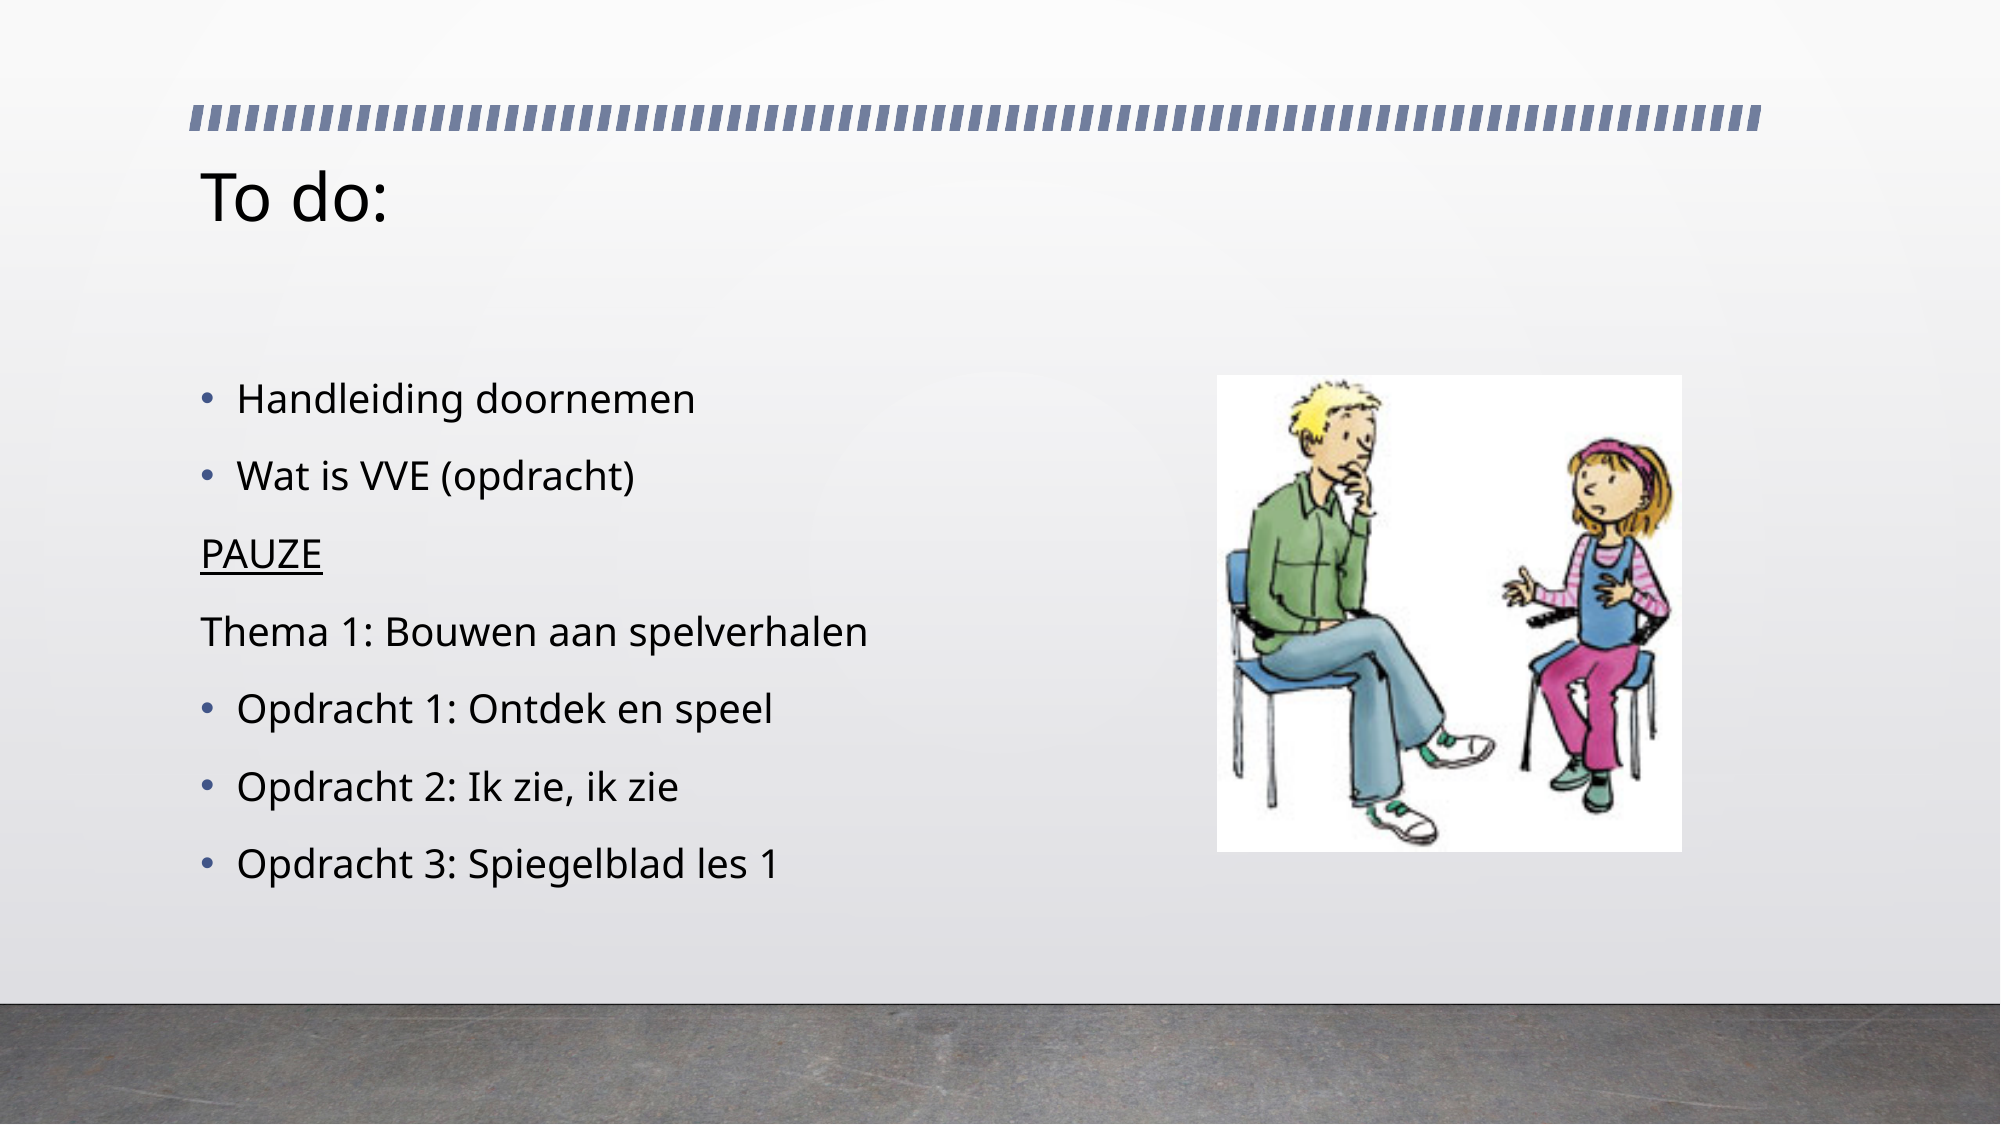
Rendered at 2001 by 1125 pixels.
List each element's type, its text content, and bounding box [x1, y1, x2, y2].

picture [0, 1004, 2000, 1124]
list Handleiding doornemen Wat is VVE (opdracht) PAUZE Thema 1: Bouwen aan spelverhalen Opdracht 1: Ontdek en speel Opdracht 2: Ik zie, ik zie Opdracht 3: Spiegelblad les 1 [185, 356, 1761, 897]
title To do: [185, 156, 1761, 329]
picture [1216, 375, 1682, 853]
